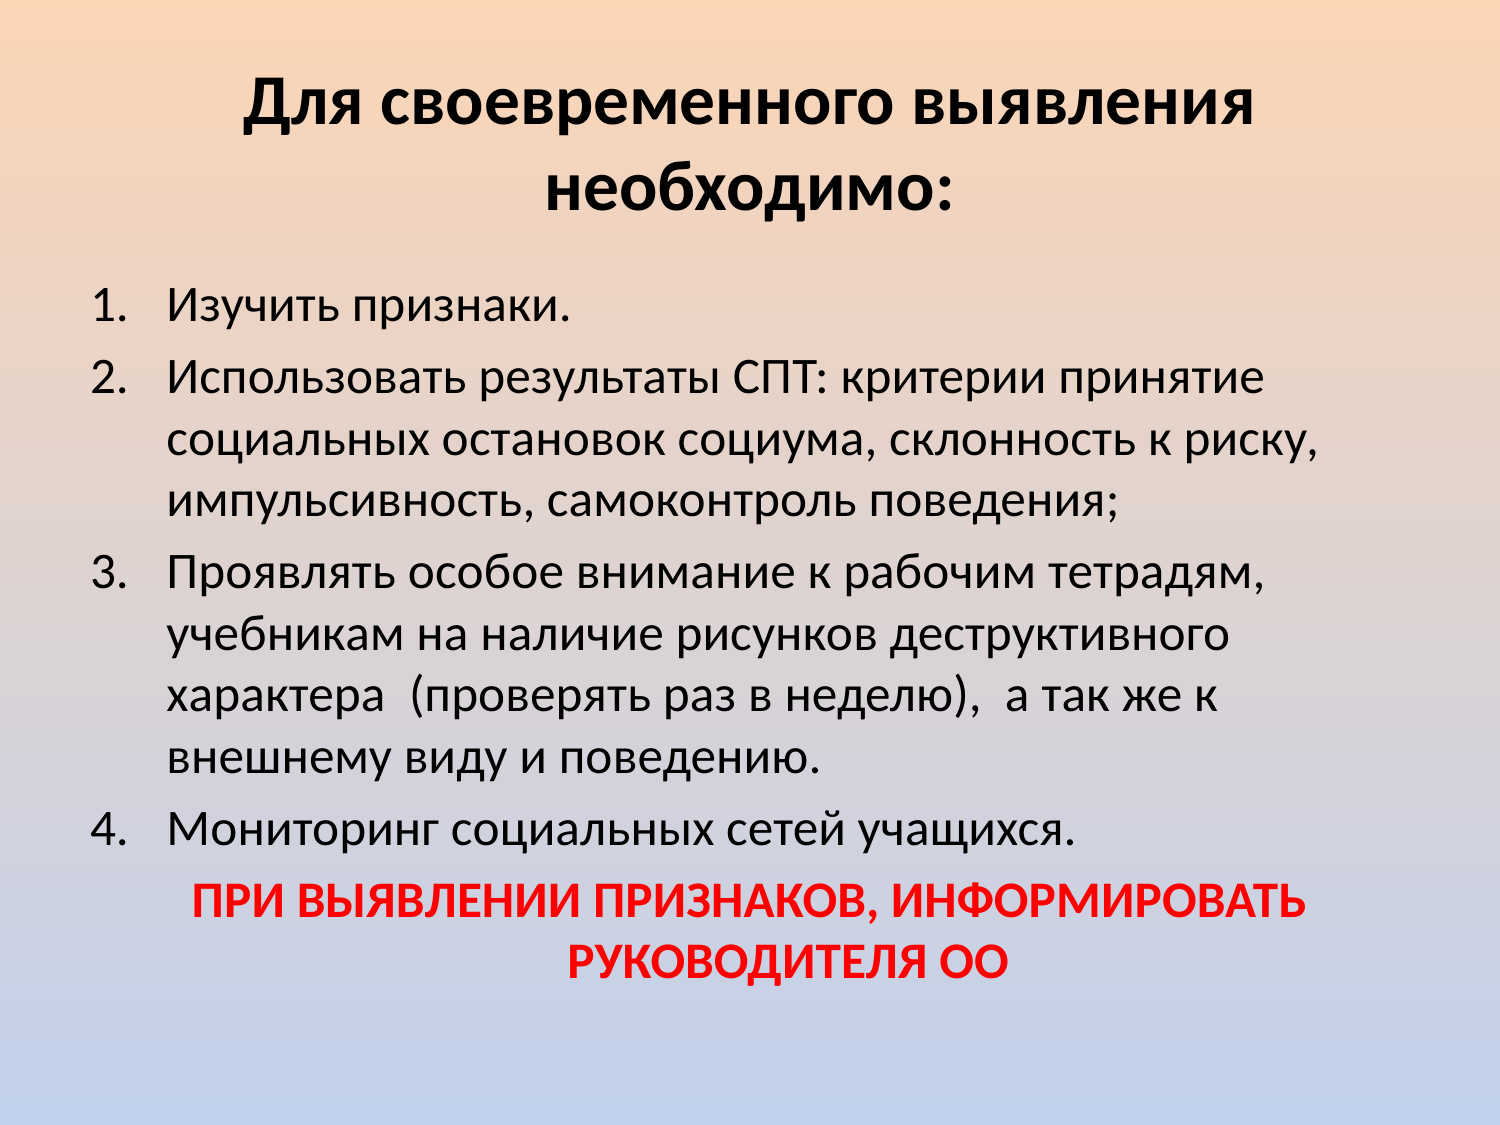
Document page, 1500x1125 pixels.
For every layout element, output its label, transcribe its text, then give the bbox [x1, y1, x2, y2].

title Для своевременного выявления необходимо: [75, 45, 1425, 233]
list Изучить признаки. Использовать результаты СПТ: критерии принятие социальных остановок социума, склонность к риску, импульсивность, самоконтроль поведения; Проявлять особое внимание к рабочим тетрадям, учебникам на наличие рисунков деструктивного характера (проверять раз в неделю), а так же к внешнему виду и поведению. Мониторинг социальных сетей учащихся. ПРИ ВЫЯВЛЕНИИ ПРИЗНАКОВ, ИНФОРМИРОВАТЬ РУКОВОДИТЕЛЯ ОО [75, 262, 1425, 1005]
